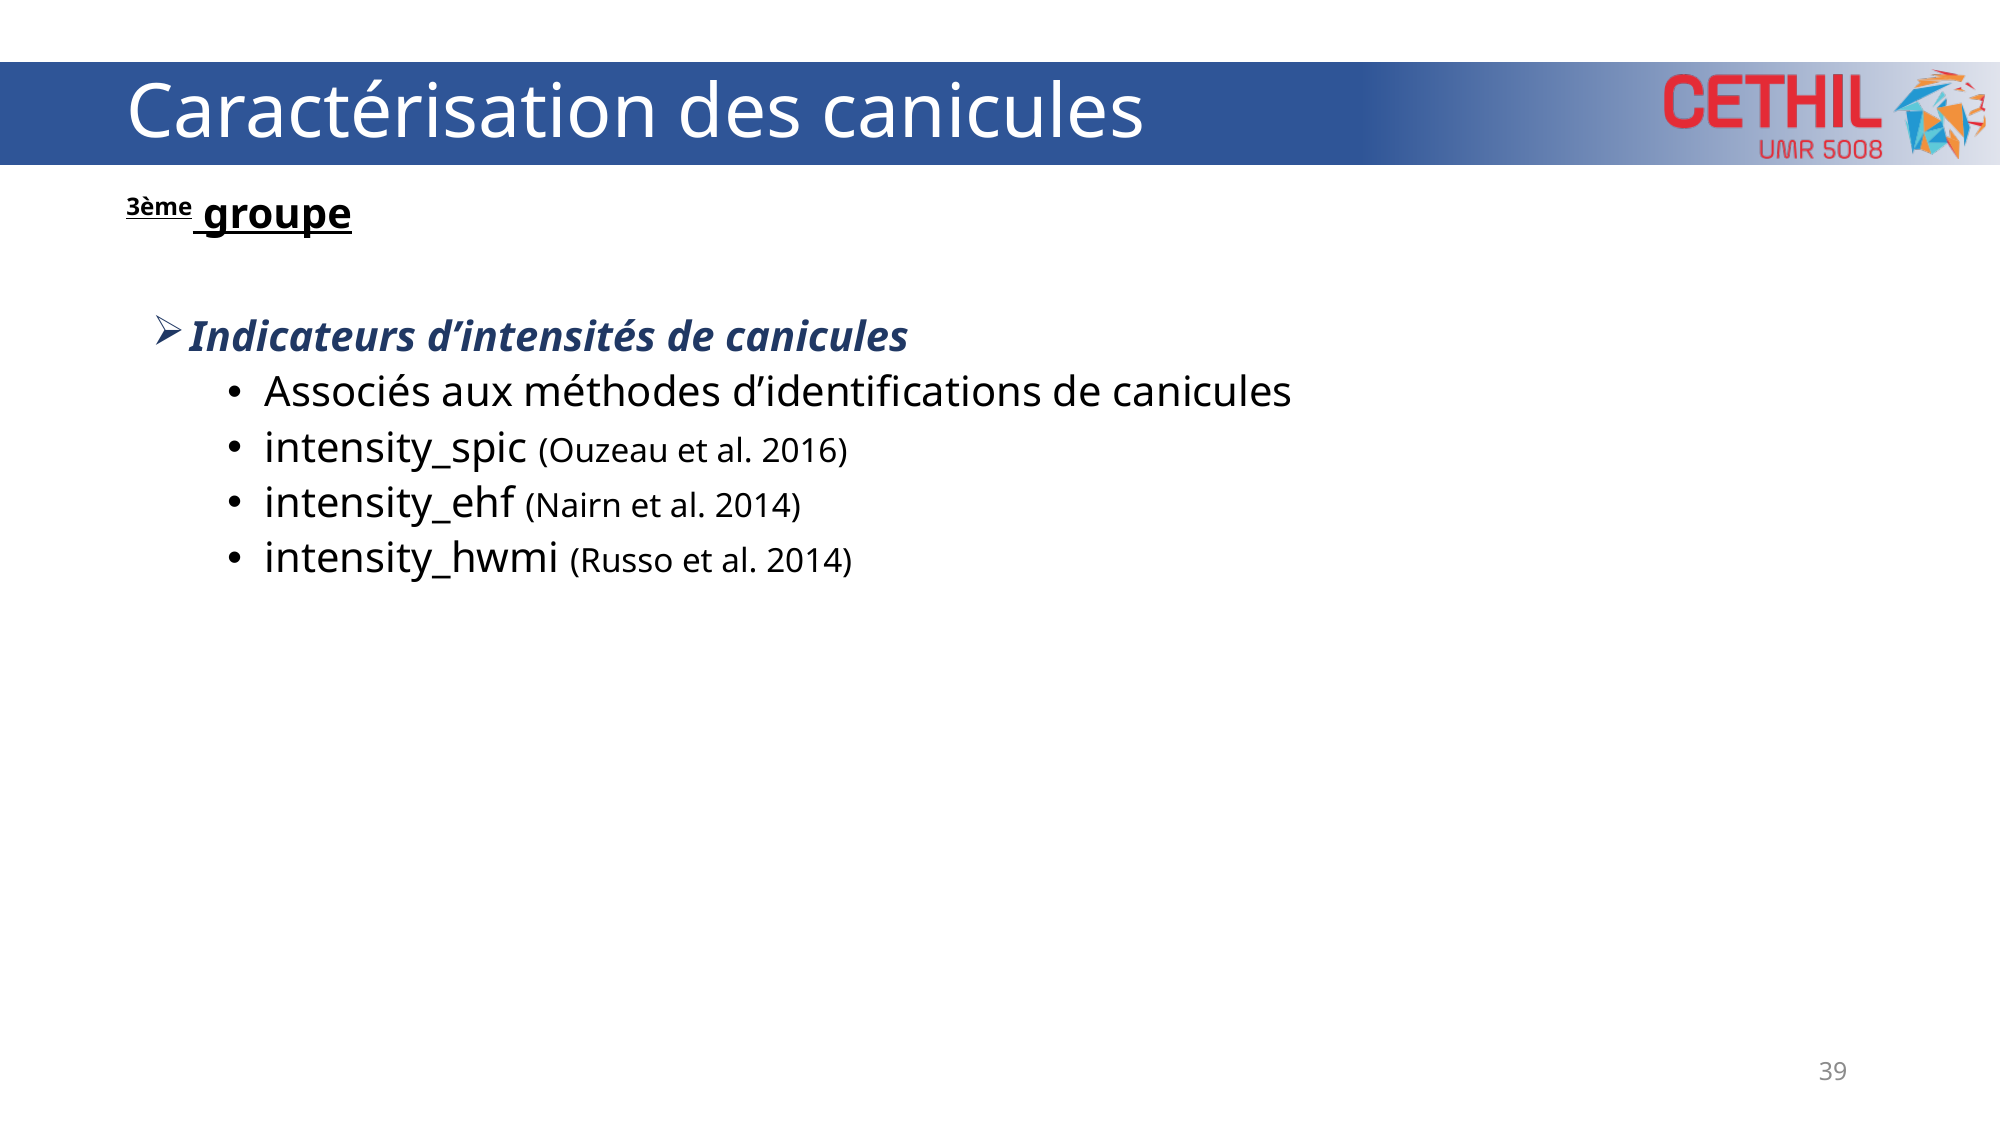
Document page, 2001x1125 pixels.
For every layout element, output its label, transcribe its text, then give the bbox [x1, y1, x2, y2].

list Indicateurs d’intensités de canicules Associés aux méthodes d’identifications de canicules intensity_spic (Ouzeau et al. 2016) intensity_ehf (Nairn et al. 2014) intensity_hwmi (Russo et al. 2014) [137, 307, 1863, 1014]
slide_number 39 [1412, 1042, 1863, 1103]
list 3ème groupe [111, 184, 1935, 267]
title Caractérisation des canicules [111, 42, 1937, 185]
